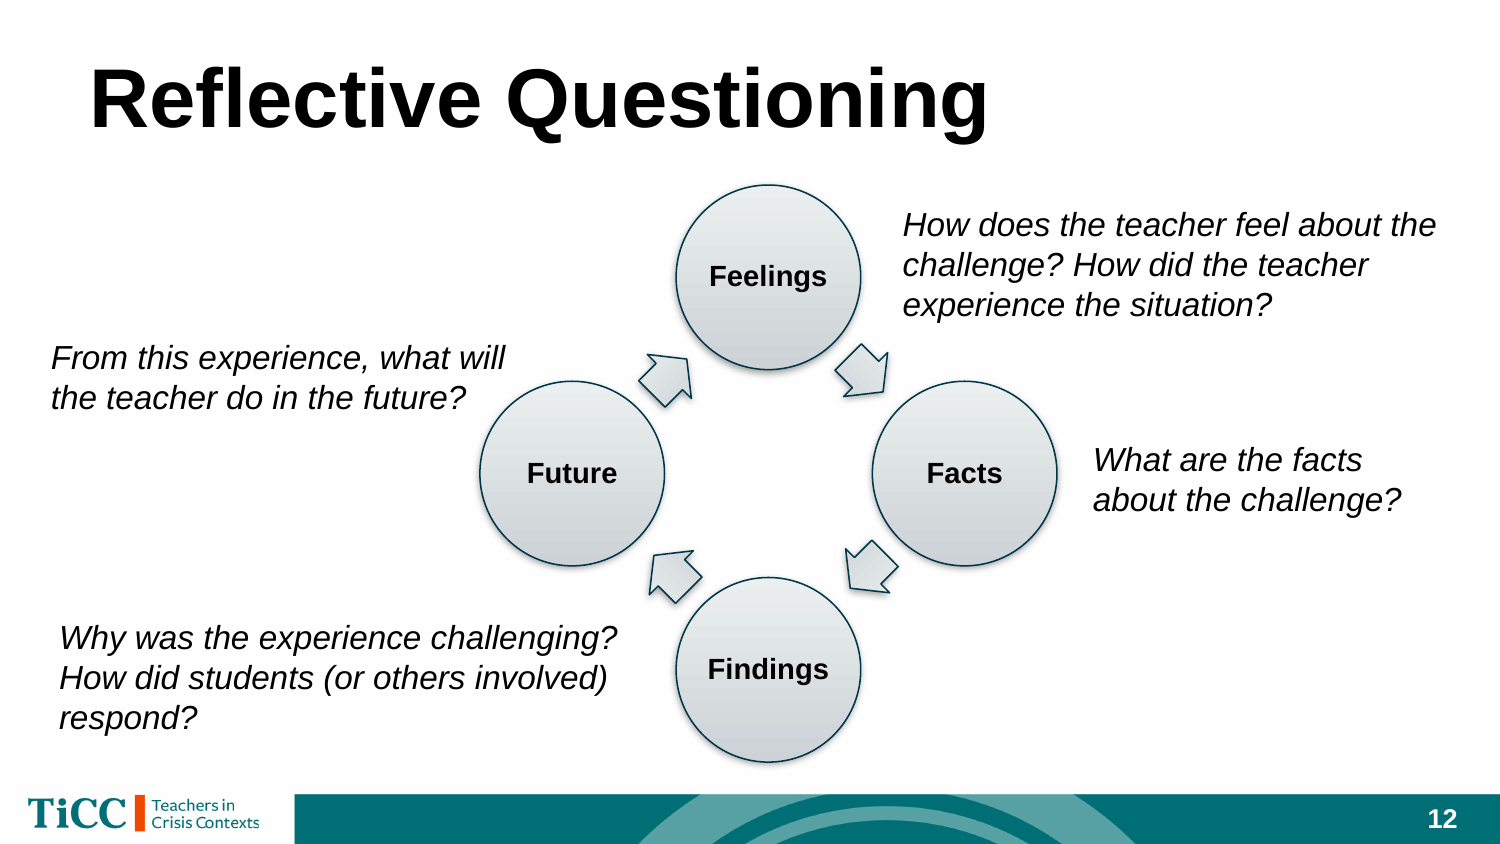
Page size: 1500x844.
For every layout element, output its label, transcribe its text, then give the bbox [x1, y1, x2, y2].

title Reflective Questioning [74, 0, 1425, 160]
text_box How does the teacher feel about the challenge? How did the teacher experience the situation? [1057, 195, 1480, 346]
text_box From this experience, what will the teacher do in the future? [35, 328, 479, 425]
text_box Why was the experience challenging? How did students (or others involved) respond? [44, 608, 479, 745]
slide_number 12 [1382, 785, 1473, 844]
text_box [479, 184, 1057, 763]
picture [0, 0, 1500, 844]
text_box What are the facts about the challenge? [1077, 430, 1425, 527]
